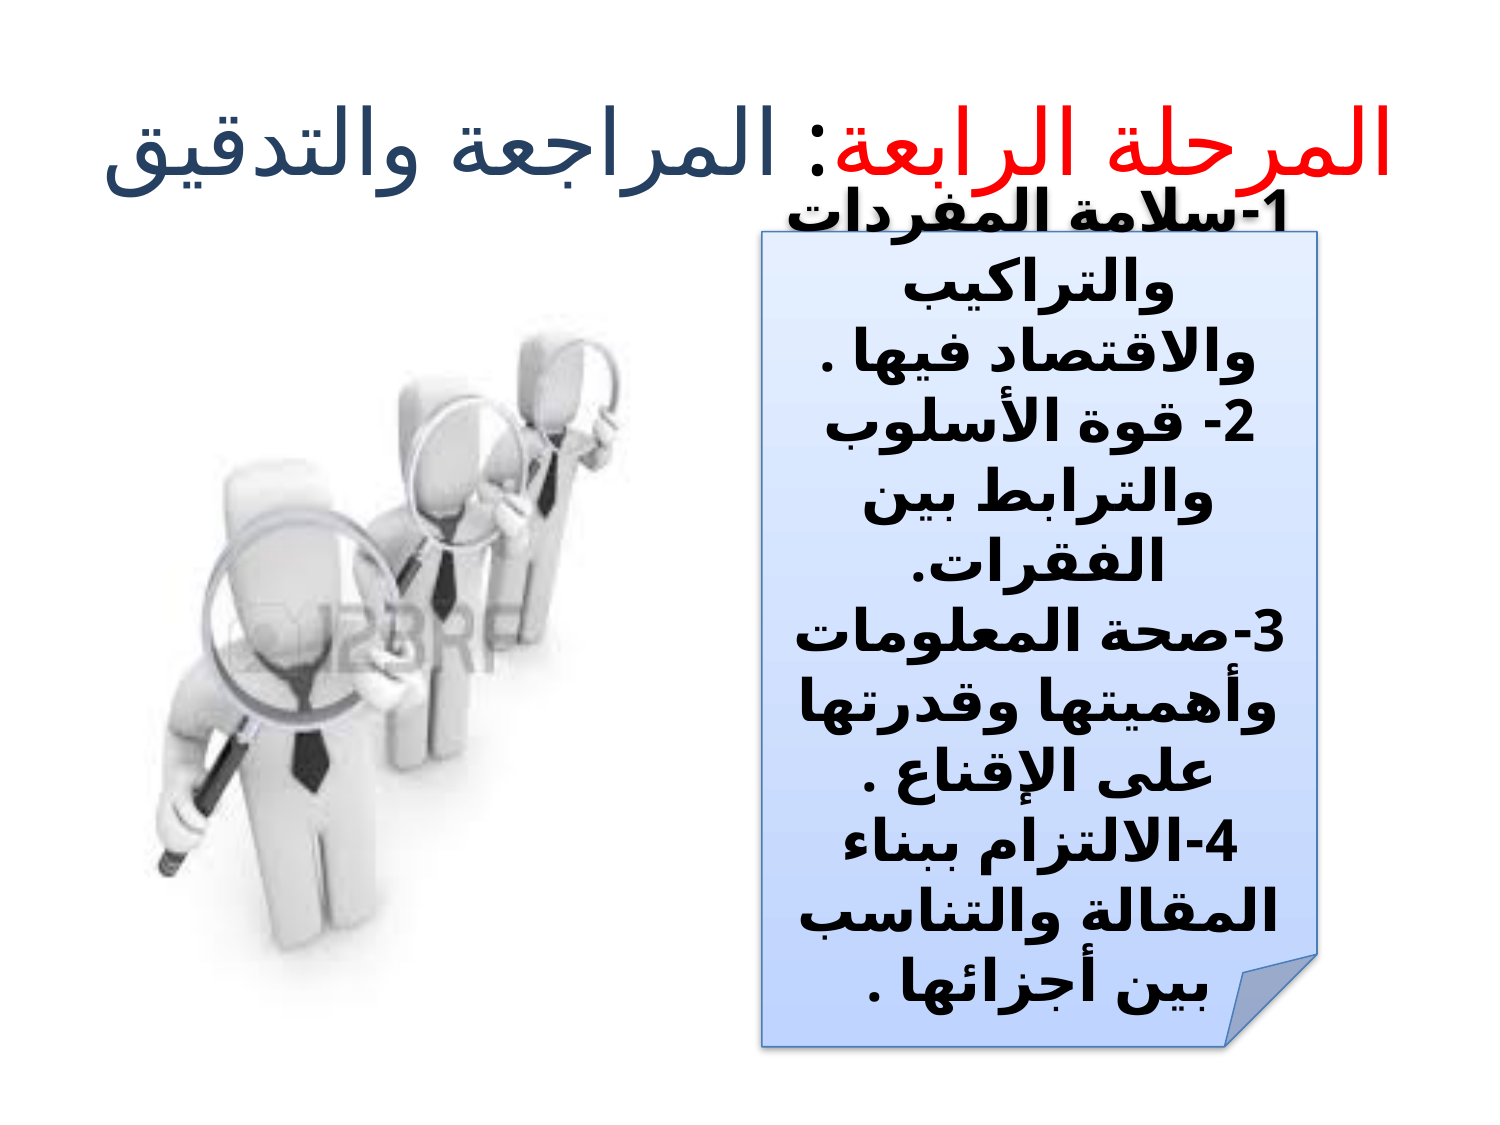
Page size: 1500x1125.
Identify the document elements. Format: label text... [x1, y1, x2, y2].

title المرحلة الرابعة: المراجعة والتدقيق [75, 45, 1425, 233]
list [76, 231, 703, 1047]
text_box 1-سلامة المفردات والتراكيب والاقتصاد فيها . 2- قوة الأسلوب والترابط بين الفقرات. 3-صحة المعلومات وأهميتها وقدرتها على الإقناع . 4-الالتزام ببناء المقالة والتناسب بين أجزائها . [761, 230, 1318, 1048]
